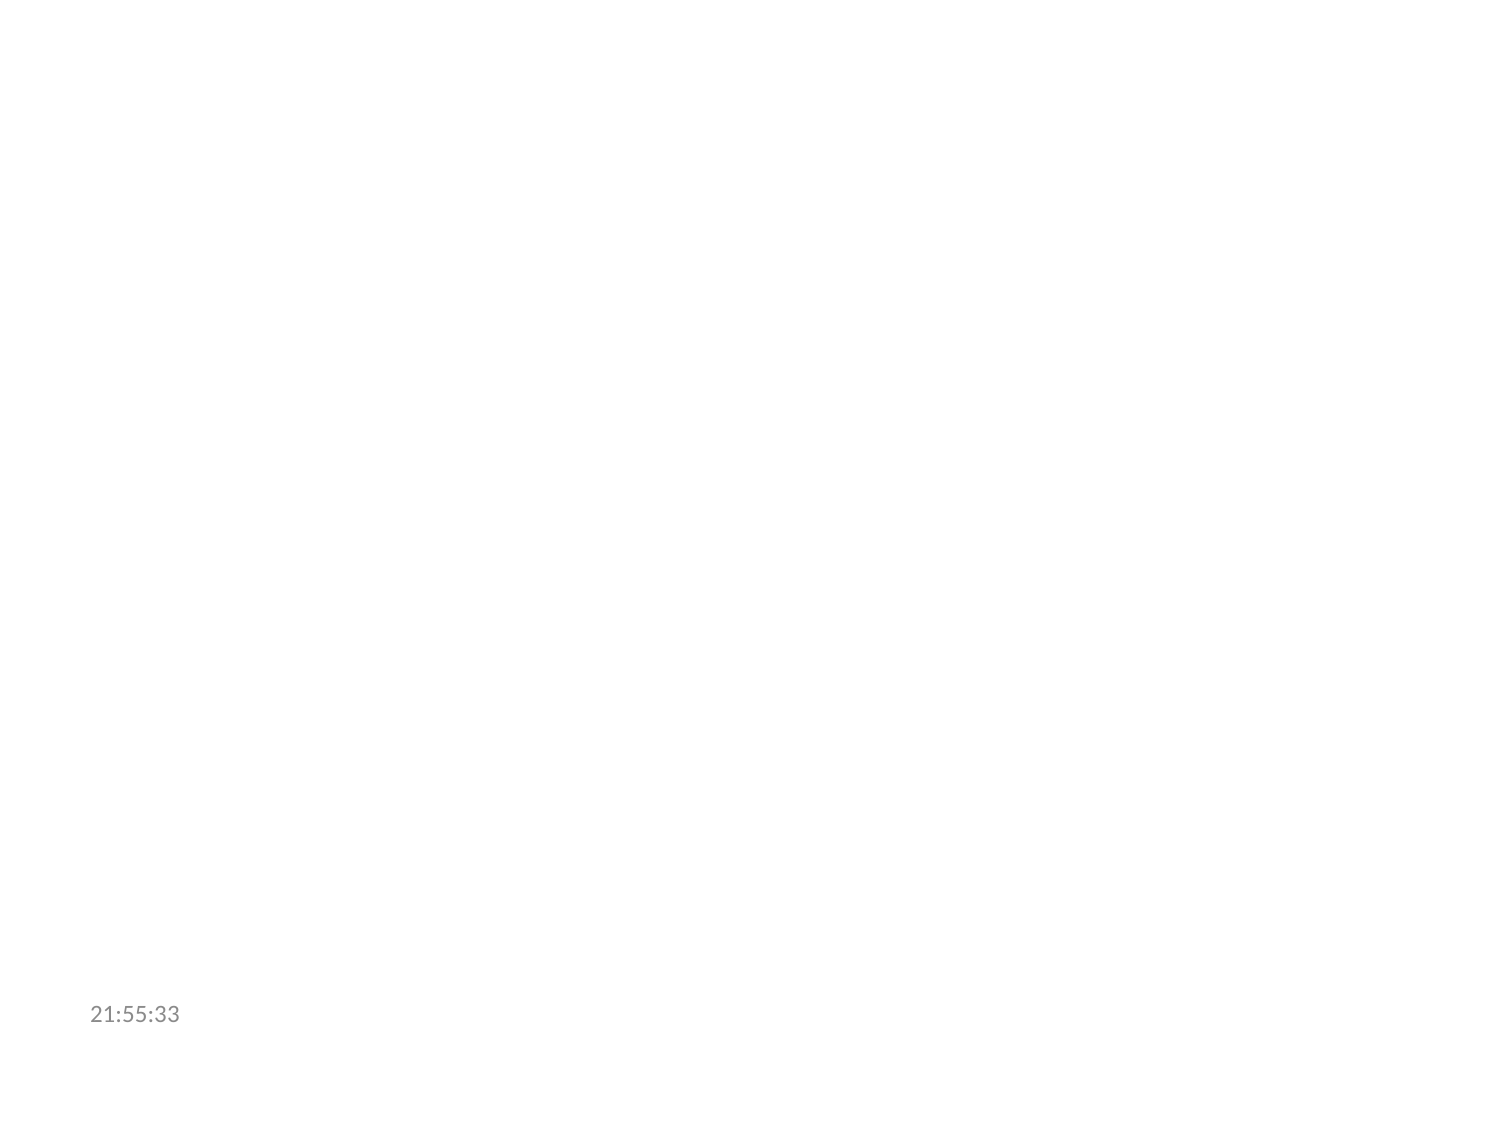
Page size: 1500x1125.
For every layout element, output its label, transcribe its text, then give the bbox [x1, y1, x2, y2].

text_box 15:35:09 [75, 982, 425, 1043]
